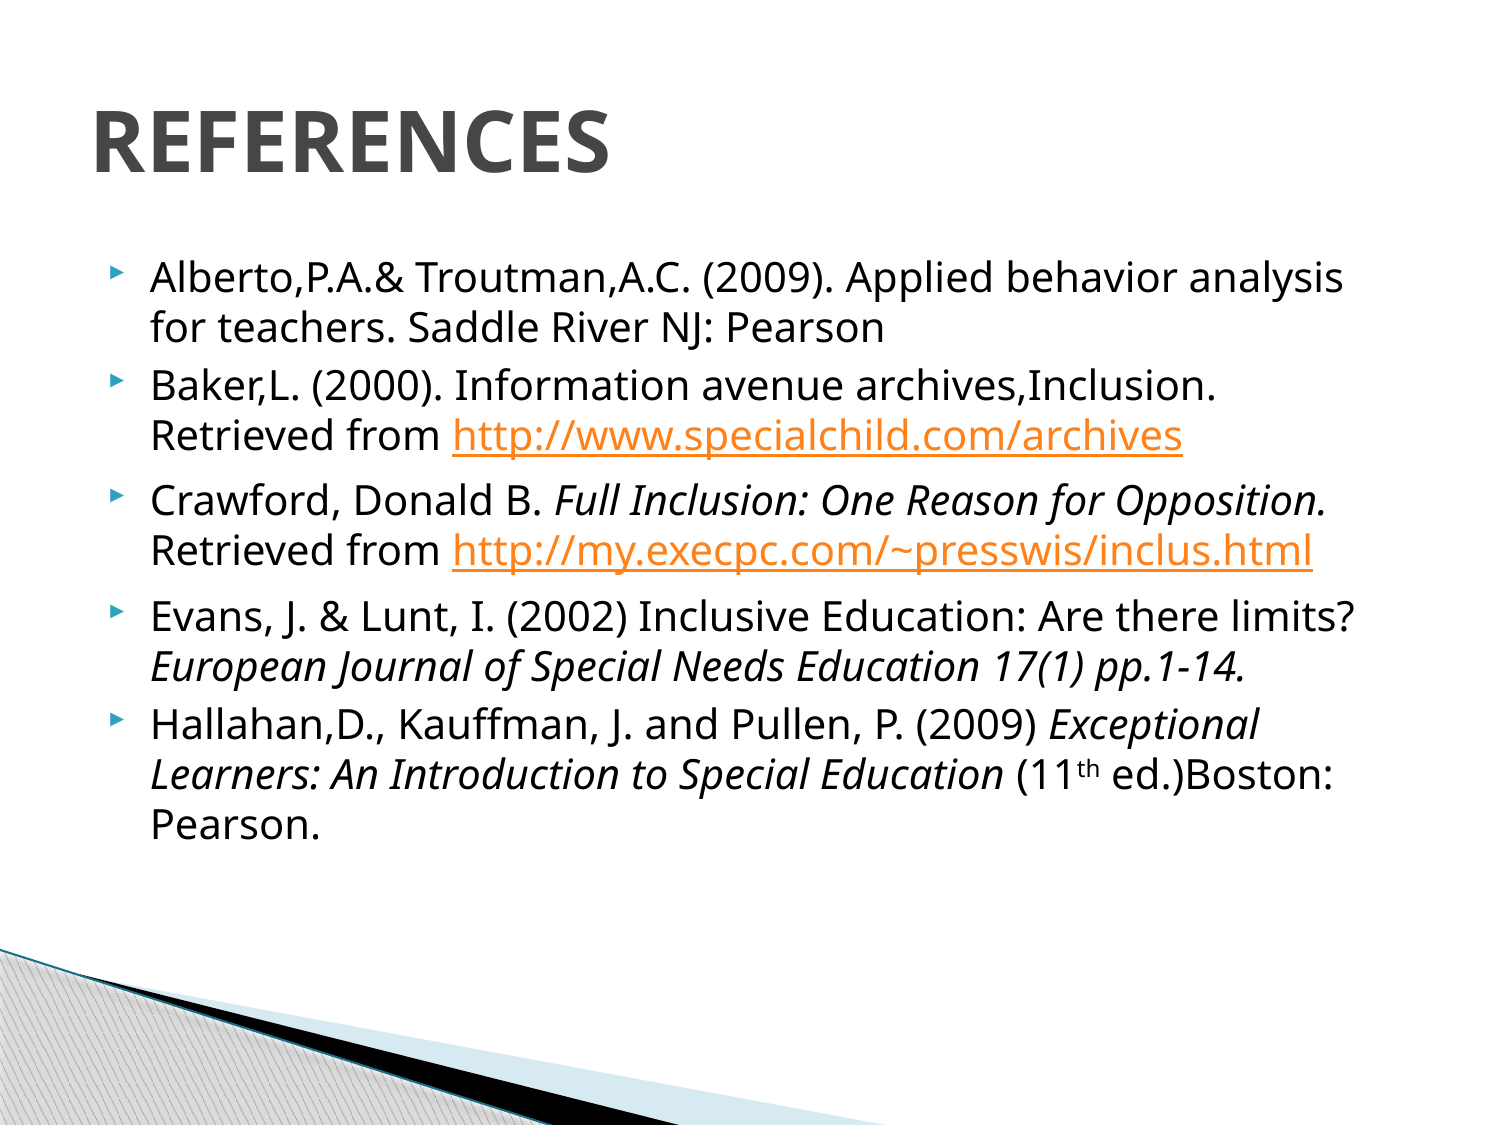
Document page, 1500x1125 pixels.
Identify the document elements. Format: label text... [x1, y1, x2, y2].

title REFERENCES [75, 45, 1425, 233]
list Alberto,P.A.& Troutman,A.C. (2009). Applied behavior analysis for teachers. Saddle River NJ: Pearson Baker,L. (2000). Information avenue archives,Inclusion. Retrieved from http://www.specialchild.com/archives Crawford, Donald B. Full Inclusion: One Reason for Opposition. Retrieved from http://my.execpc.com/~presswis/inclus.html Evans, J. & Lunt, I. (2002) Inclusive Education: Are there limits? European Journal of Special Needs Education 17(1) pp.1-14. Hallahan,D., Kauffman, J. and Pullen, P. (2009) Exceptional Learners: An Introduction to Special Education (11th ed.)Boston: Pearson. [74, 242, 1426, 986]
